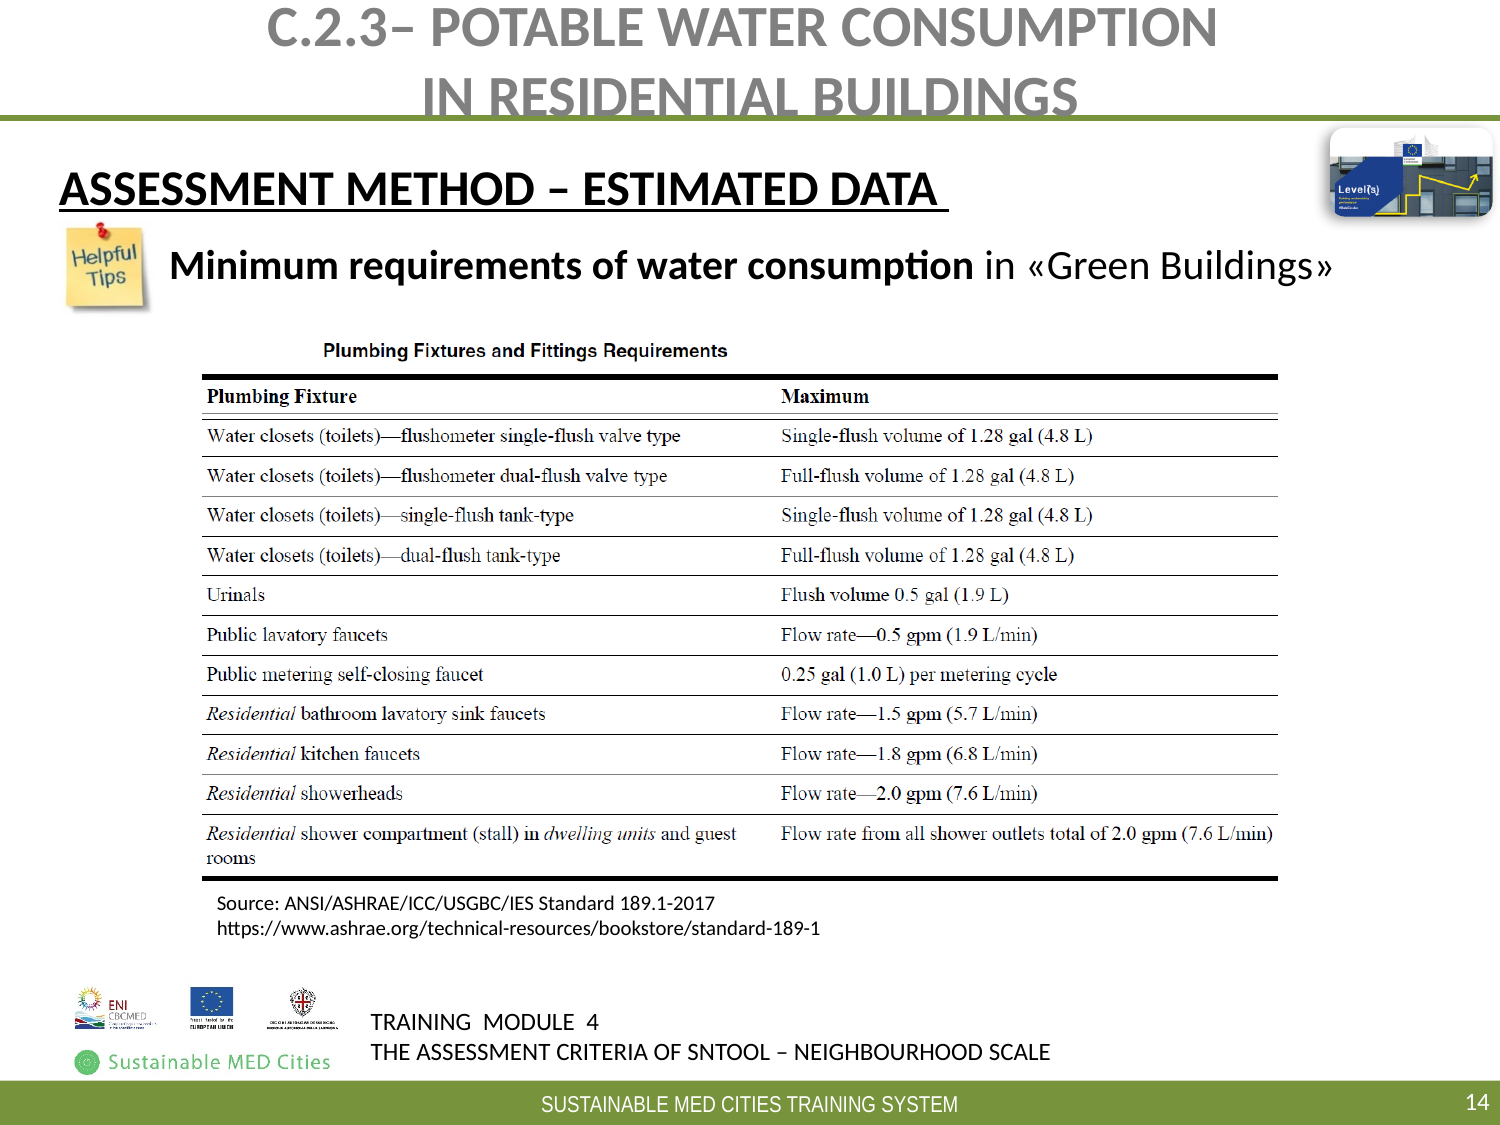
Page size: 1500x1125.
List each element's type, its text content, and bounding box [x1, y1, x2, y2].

picture [1329, 127, 1493, 217]
picture [188, 331, 1278, 883]
text_box ASSESSMENT METHOD – ESTIMATED DATA [43, 147, 1331, 235]
picture [59, 221, 155, 318]
text_box Minimum requirements of water consumption in «Green Buildings» [160, 230, 1442, 296]
title C.2.3– POTABLE WATER CONSUMPTION IN RESIDENTIAL BUILDINGS [0, 0, 1500, 117]
picture [62, 978, 356, 1080]
text_box Source: ANSI/ASHRAE/ICC/USGBC/IES Standard 189.1-2017 https://www.ashrae.org/technical-resources/bookstore/standard-189-1 [202, 890, 1278, 947]
slide_number 14 [1155, 1074, 1500, 1125]
